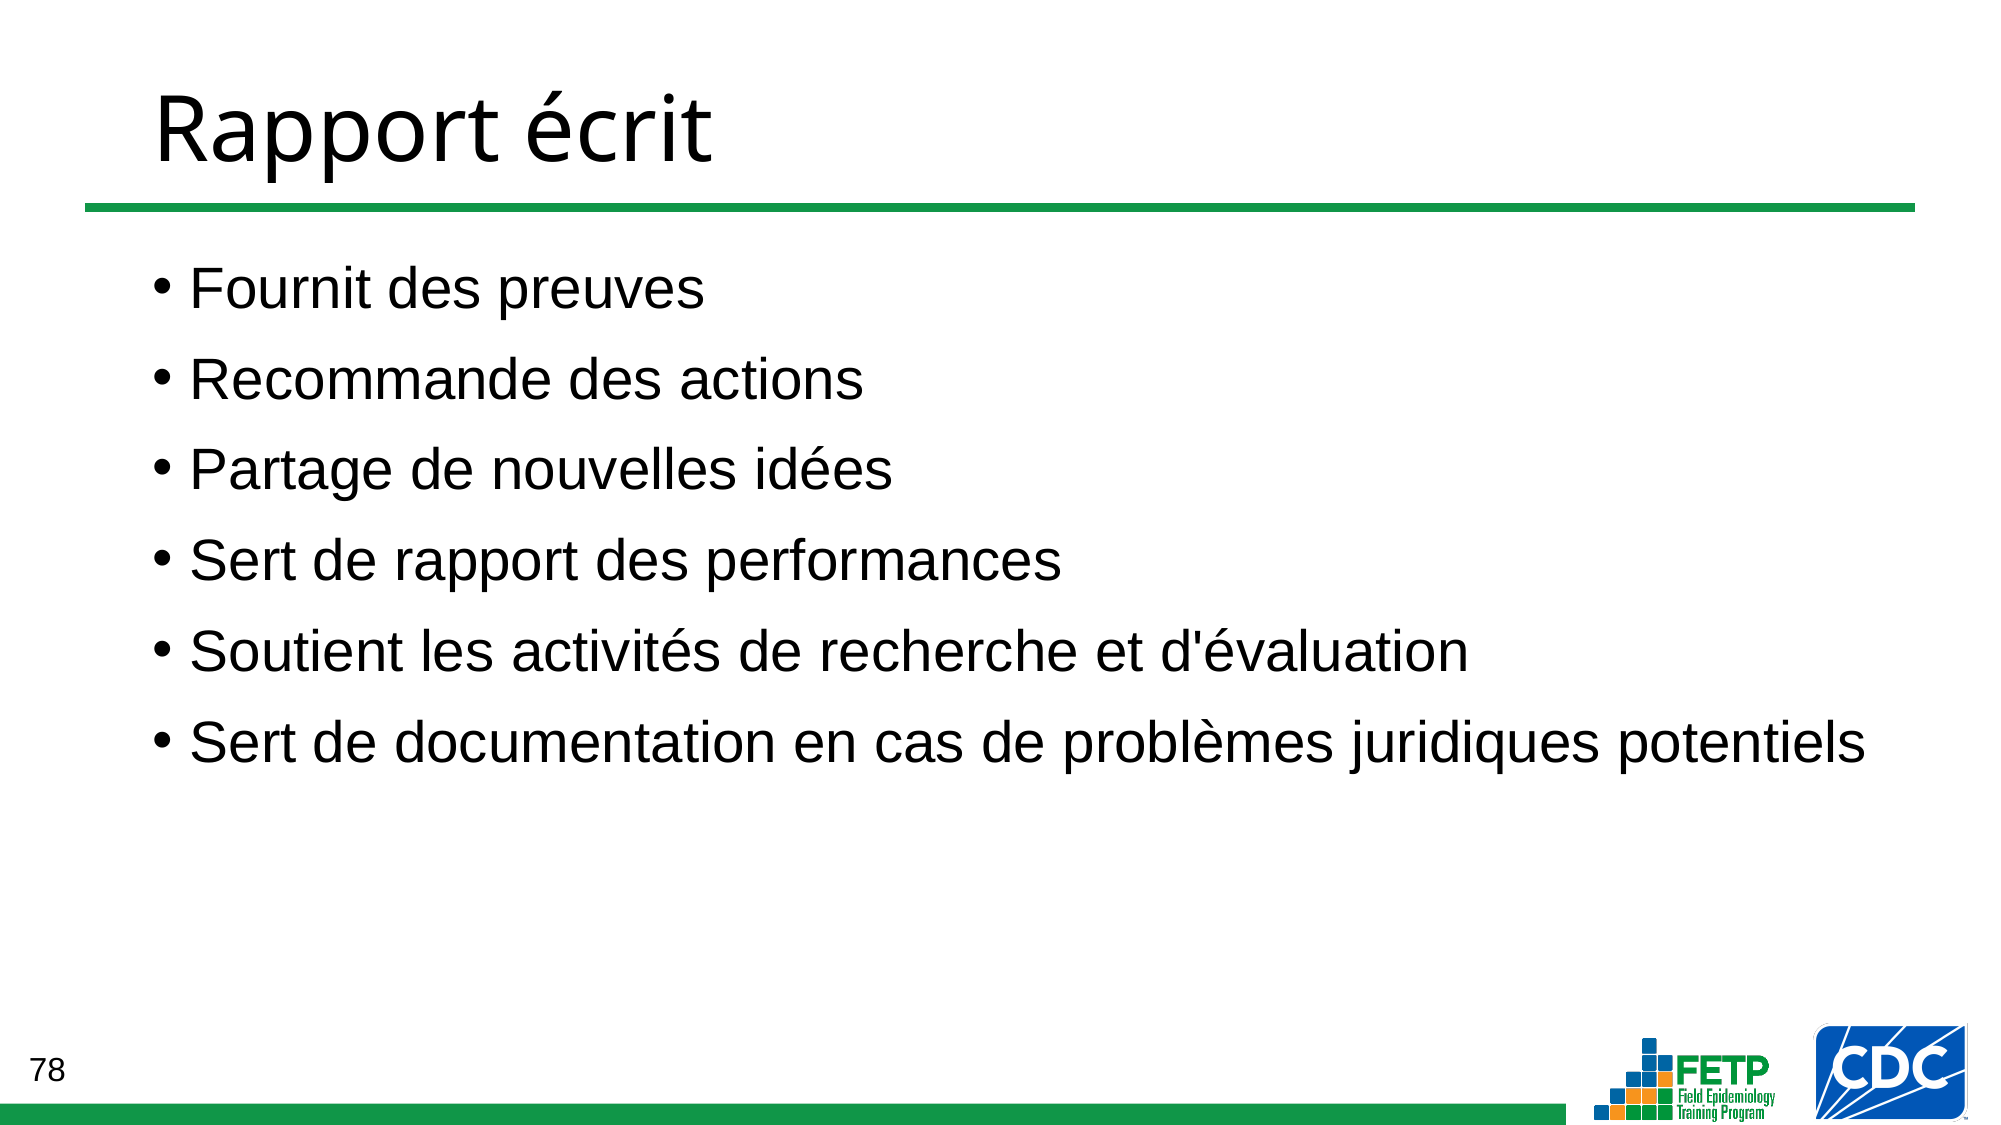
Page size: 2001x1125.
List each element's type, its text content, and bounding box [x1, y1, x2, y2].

picture [1813, 1023, 1968, 1122]
picture [1594, 1038, 1775, 1122]
list Fournit des preuves Recommande des actions Partage de nouvelles idées Sert de rapport des performances Soutient les activités de recherche et d'évaluation Sert de documentation en cas de problèmes juridiques potentiels [137, 242, 1916, 1004]
text_box Rapport écrit [137, 46, 1863, 189]
